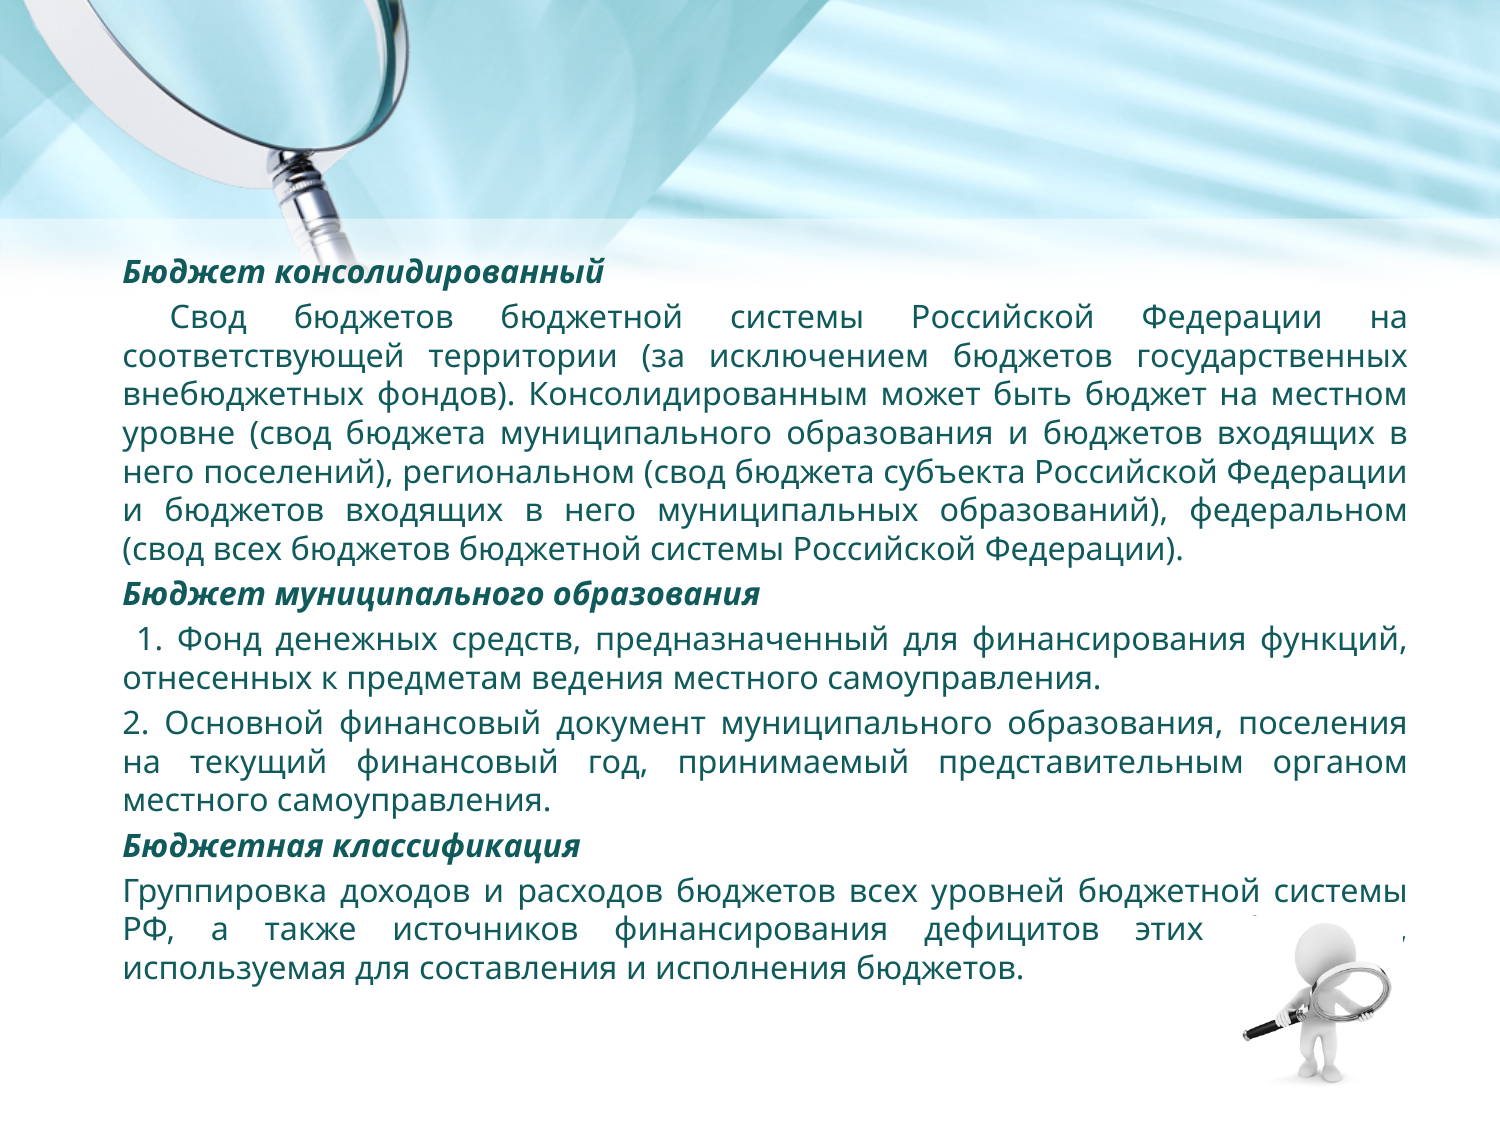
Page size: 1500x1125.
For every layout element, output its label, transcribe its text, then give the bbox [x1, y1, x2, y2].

picture [0, 0, 1500, 1125]
list Бюджет консолидированный Свод бюджетов бюджетной системы Российской Федерации на соответствующей территории (за исключением бюджетов государственных внебюджетных фондов). Консолидированным может быть бюджет на местном уровне (свод бюджета муниципального образования и бюджетов входящих в него поселений), региональном (свод бюджета субъекта Российской Федерации и бюджетов входящих в него муниципальных образований), федеральном (свод всех бюджетов бюджетной системы Российской Федерации). Бюджет муниципального образования 1. Фонд денежных средств, предназначенный для финансирования функций, отнесенных к предметам ведения местного самоуправления. 2. Основной финансовый документ муниципального образования, поселения на текущий финансовый год, принимаемый представительным органом местного самоуправления. Бюджетная классификация Группировка доходов и расходов бюджетов всех уровней бюджетной системы РФ, а также источников финансирования дефицитов этих бюджетов, используемая для составления и исполнения бюджетов. [100, 243, 1424, 1012]
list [1234, 916, 1404, 1095]
